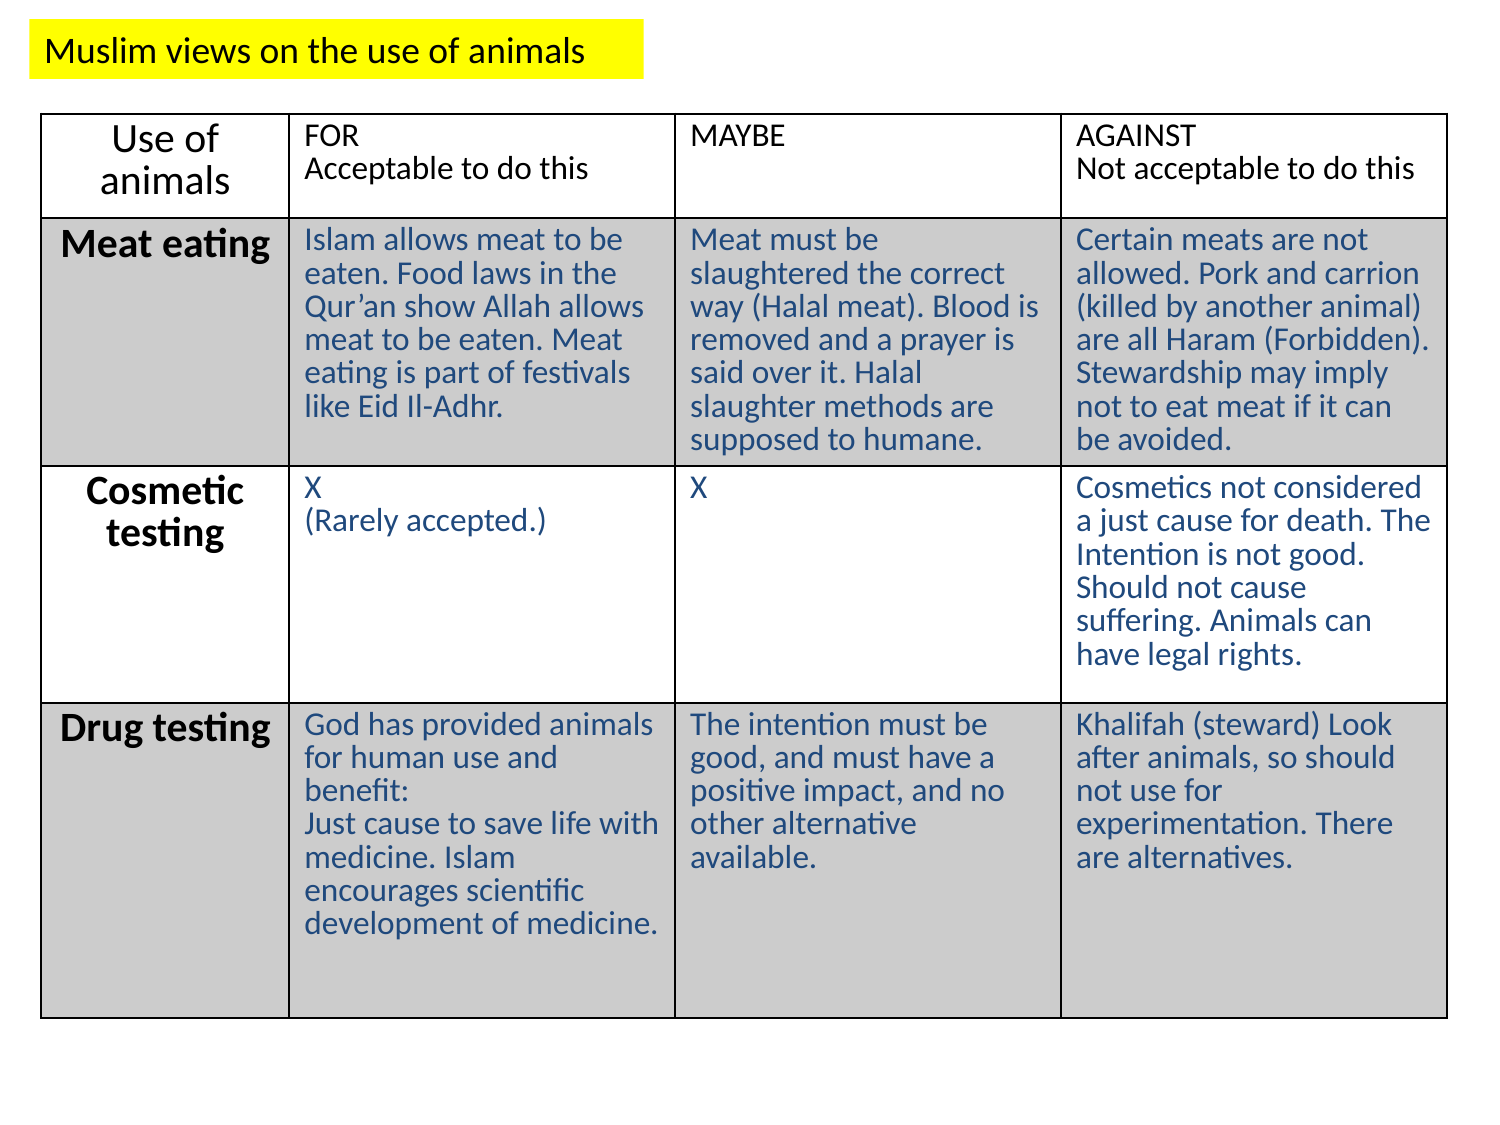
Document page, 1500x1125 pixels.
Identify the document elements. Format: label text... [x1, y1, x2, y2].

table_cell X [676, 467, 1060, 702]
table_cell Meat eating [42, 219, 288, 465]
table_header Use of animals [42, 115, 288, 217]
table_cell Khalifah (steward) Look after animals, so should not use for experimentation. There are alternatives. [1062, 704, 1446, 1017]
table_cell Drug testing [42, 704, 288, 1017]
text_box Muslim views on the use of animals [29, 19, 644, 79]
table_cell The intention must be good, and must have a positive impact, and no other alternative available. [676, 704, 1060, 1017]
table_cell Meat must be slaughtered the correct way (Halal meat). Blood is removed and a prayer is said over it. Halal slaughter methods are supposed to humane. [676, 219, 1060, 465]
table_cell Cosmetic testing [42, 467, 288, 702]
table_cell God has provided animals for human use and benefit: Just cause to save life with medicine. Islam encourages scientific development of medicine. [290, 704, 674, 1017]
table_cell Islam allows meat to be eaten. Food laws in the Qur’an show Allah allows meat to be eaten. Meat eating is part of festivals like Eid Il-Adhr. [290, 219, 674, 465]
table_cell Certain meats are not allowed. Pork and carrion (killed by another animal) are all Haram (Forbidden). Stewardship may imply not to eat meat if it can be avoided. [1062, 219, 1446, 465]
table_header MAYBE [676, 115, 1060, 217]
table_cell Cosmetics not considered a just cause for death. The Intention is not good. Should not cause suffering. Animals can have legal rights. [1062, 467, 1446, 702]
table_header AGAINST Not acceptable to do this [1062, 115, 1446, 217]
table_header FOR Acceptable to do this [290, 115, 674, 217]
table_cell X (Rarely accepted.) [290, 467, 674, 702]
